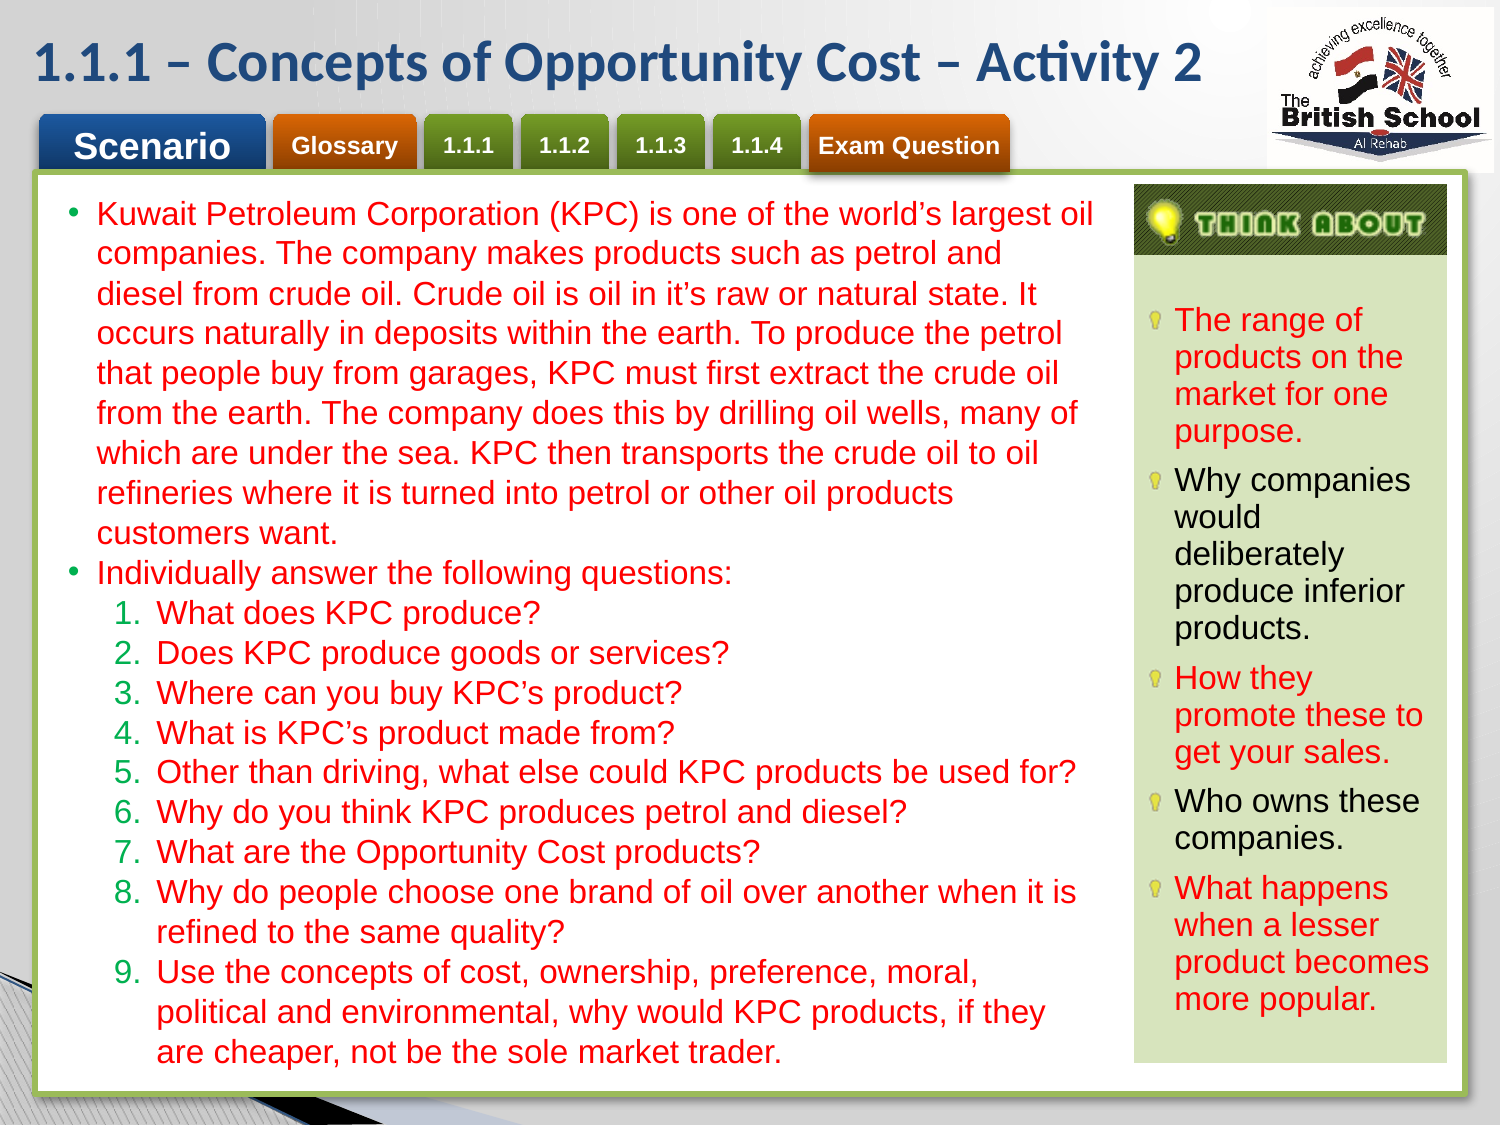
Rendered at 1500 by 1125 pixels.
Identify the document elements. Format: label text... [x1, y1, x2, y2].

picture [281, 1114, 303, 1125]
table_cell The range of products on the market for one purpose. Why companies would deliberately produce inferior products. How they promote these to get your sales. Who owns these companies. What happens when a lesser product becomes more popular. [1134, 255, 1447, 1063]
picture [1145, 195, 1430, 252]
text_box Kuwait Petroleum Corporation (KPC) is one of the world’s largest oil companies. The company makes products such as petrol and diesel from crude oil. Crude oil is oil in it’s raw or natural state. It occurs naturally in deposits within the earth. To produce the petrol that people buy from garages, KPC must first extract the crude oil from the earth. The company does this by drilling oil wells, many of which are under the sea. KPC then transports the crude oil to oil refineries where it is turned into petrol or other oil products customers want. Individually answer the following questions: What does KPC produce? Does KPC produce goods or services? Where can you buy KPC’s product? What is KPC’s product made from? Other than driving, what else could KPC products be used for? Why do you think KPC produces petrol and diesel? What are the Opportunity Cost products? Why do people choose one brand of oil over another when it is refined to the same quality? Use the concepts of cost, ownership, preference, moral, political and environmental, why would KPC products, if they are cheaper, not be the sole market trader. [53, 184, 1111, 1078]
picture [1145, 666, 1165, 690]
picture [1145, 307, 1165, 332]
picture [1145, 789, 1165, 814]
table_header [1134, 184, 1447, 255]
title 1.1.1 – Concepts of Opportunity Cost – Activity 2 [17, 7, 1235, 110]
picture [1145, 876, 1165, 900]
picture [1145, 468, 1165, 492]
picture [1267, 7, 1495, 173]
